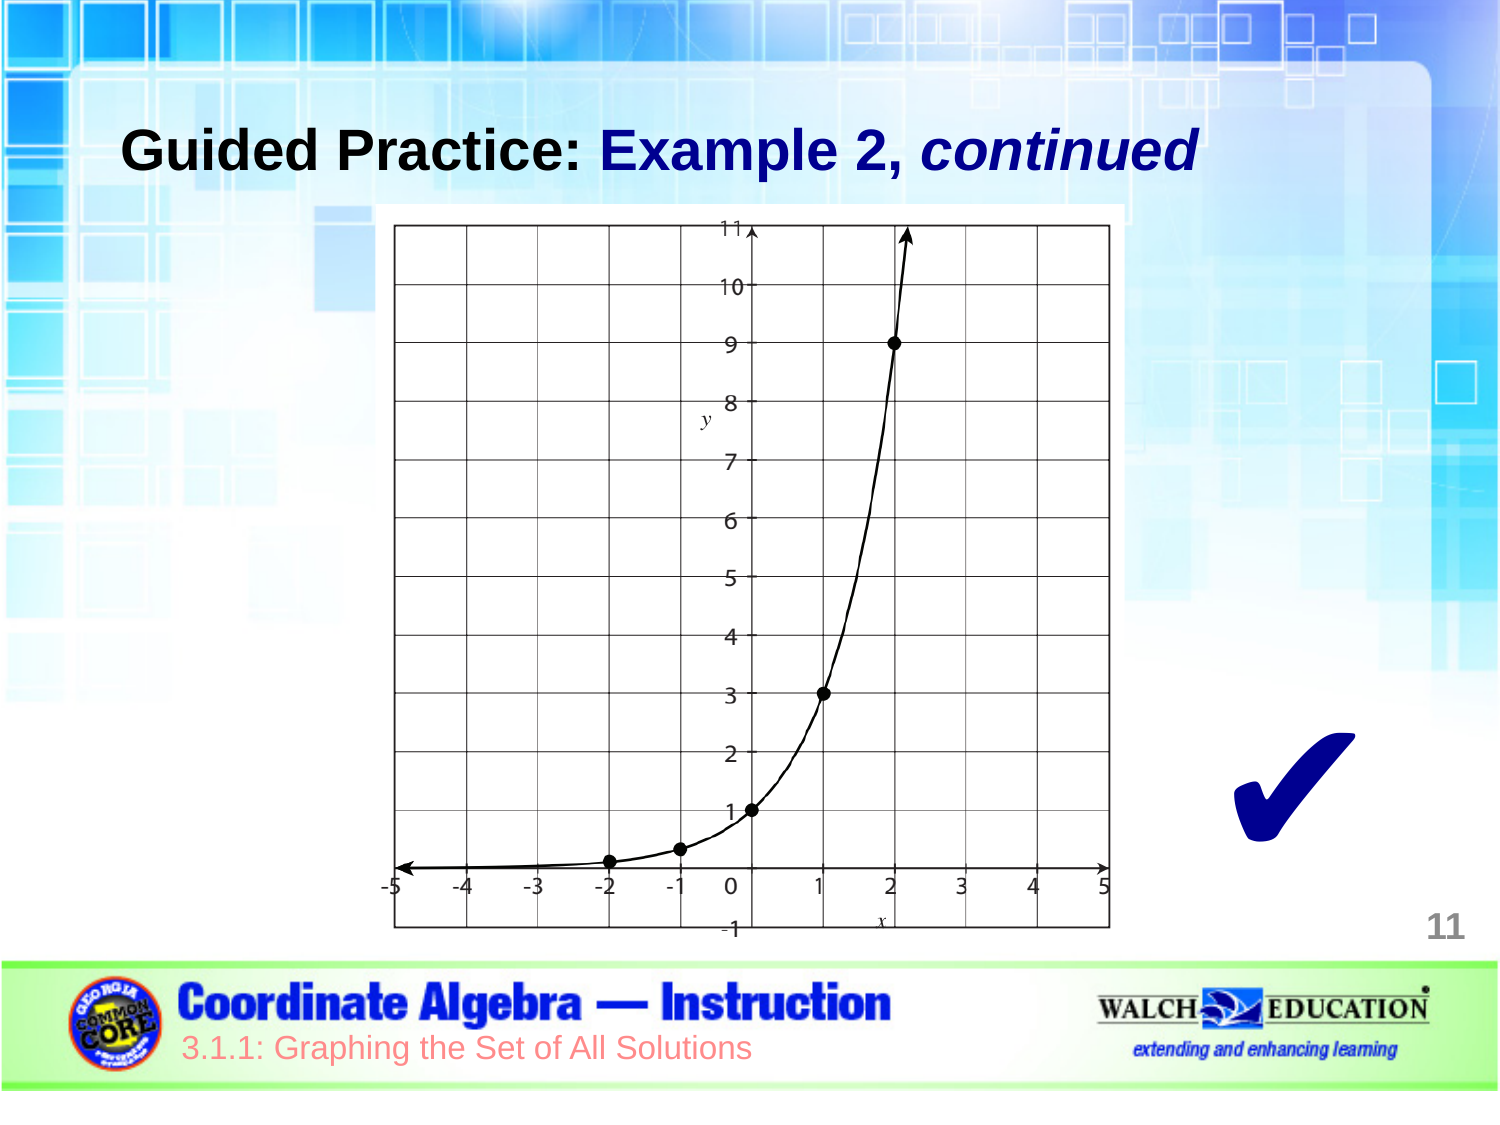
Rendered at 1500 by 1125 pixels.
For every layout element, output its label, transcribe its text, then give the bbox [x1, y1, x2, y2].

subtitle Guided Practice: Example 2, continued [105, 105, 1394, 925]
footer 3.1.1: Graphing the Set of All Solutions [166, 1024, 1080, 1069]
text_box ✔ [1132, 651, 1394, 907]
picture [1, 0, 1500, 1091]
slide_number 11 [1361, 901, 1481, 949]
